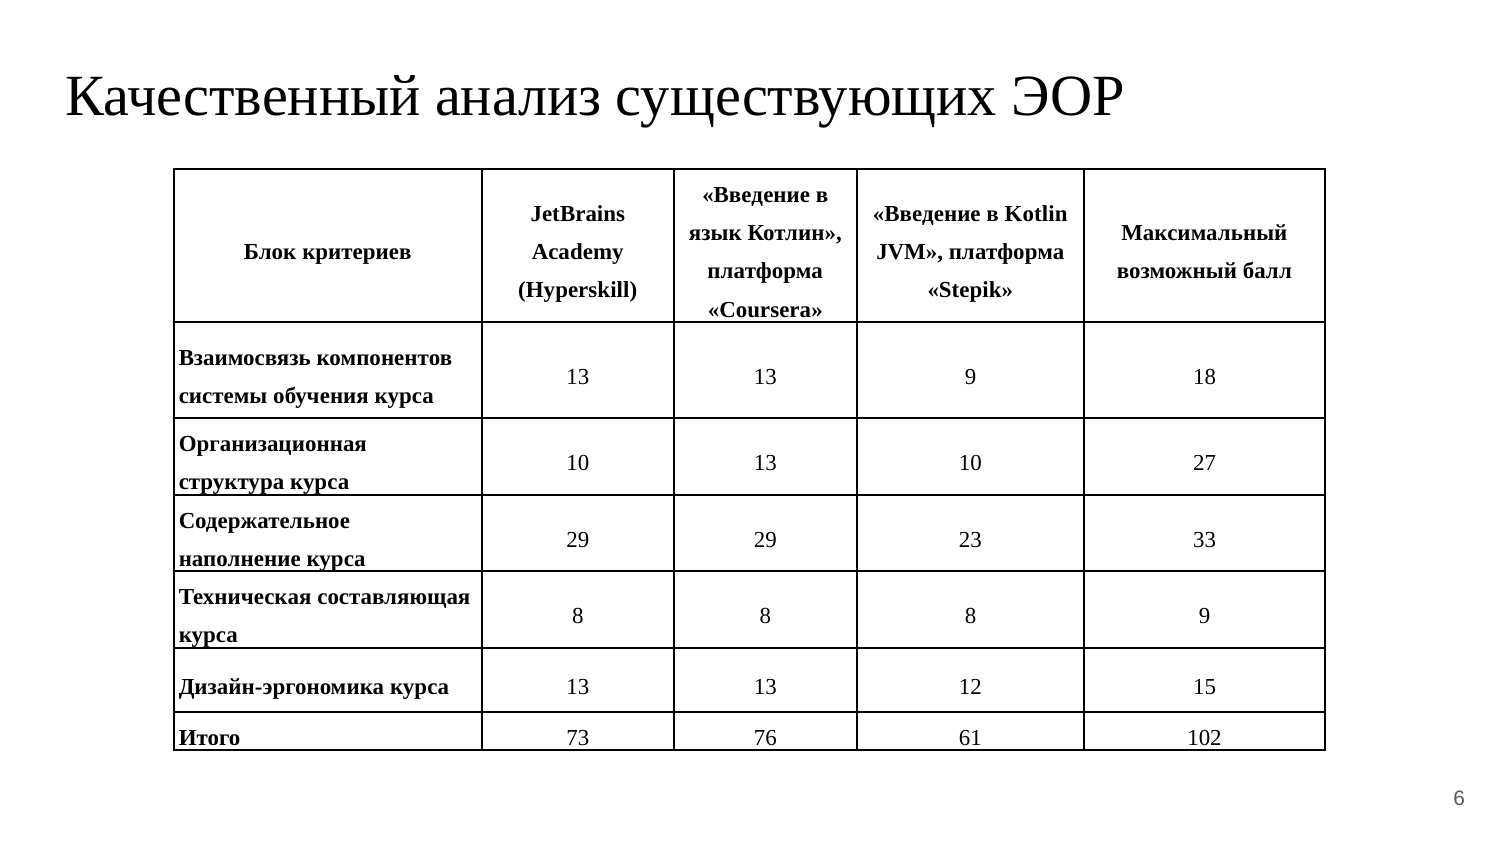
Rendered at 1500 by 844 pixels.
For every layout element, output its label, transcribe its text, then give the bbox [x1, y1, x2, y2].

table_cell 8 [858, 572, 1083, 647]
table_cell 15 [1085, 649, 1324, 711]
table_cell 13 [675, 649, 856, 711]
table_header «Введение в Kotlin JVM», платформа «Stepik» [858, 170, 1083, 321]
title Качественный анализ существующих ЭОР [50, 42, 1449, 137]
table_cell 13 [483, 649, 673, 711]
table_cell 73 [483, 713, 673, 749]
table_cell 23 [858, 496, 1083, 570]
table_cell Организационная структура курса [175, 419, 481, 494]
table_cell 8 [483, 572, 673, 647]
table_cell Дизайн-эргономика курса [175, 649, 481, 711]
table_header JetBrains Academy (Hyperskill) [483, 170, 673, 321]
table_cell 27 [1085, 419, 1324, 494]
table_cell 76 [675, 713, 856, 749]
table_header «Введение в язык Котлин», платформа «Coursera» [675, 170, 856, 321]
table_cell Итого [175, 713, 481, 749]
table_cell 13 [483, 323, 673, 417]
table_cell 9 [858, 323, 1083, 417]
table_cell 9 [1085, 572, 1324, 647]
table_cell 13 [675, 323, 856, 417]
table_cell 61 [858, 713, 1083, 749]
table_cell 10 [858, 419, 1083, 494]
table_header Максимальный возможный балл [1085, 170, 1324, 321]
table_cell Взаимосвязь компонентов системы обучения курса [175, 323, 481, 417]
table_cell 29 [675, 496, 856, 570]
table_cell 33 [1085, 496, 1324, 570]
table_header Блок критериев [175, 170, 481, 321]
slide_number 6 [1389, 764, 1480, 830]
table_cell 29 [483, 496, 673, 570]
table_cell Содержательное наполнение курса [175, 496, 481, 570]
table_cell 18 [1085, 323, 1324, 417]
table_cell 12 [858, 649, 1083, 711]
table_cell 13 [675, 419, 856, 494]
table_cell 102 [1085, 713, 1324, 749]
table_cell 10 [483, 419, 673, 494]
table_cell Техническая составляющая курса [175, 572, 481, 647]
table_cell 8 [675, 572, 856, 647]
